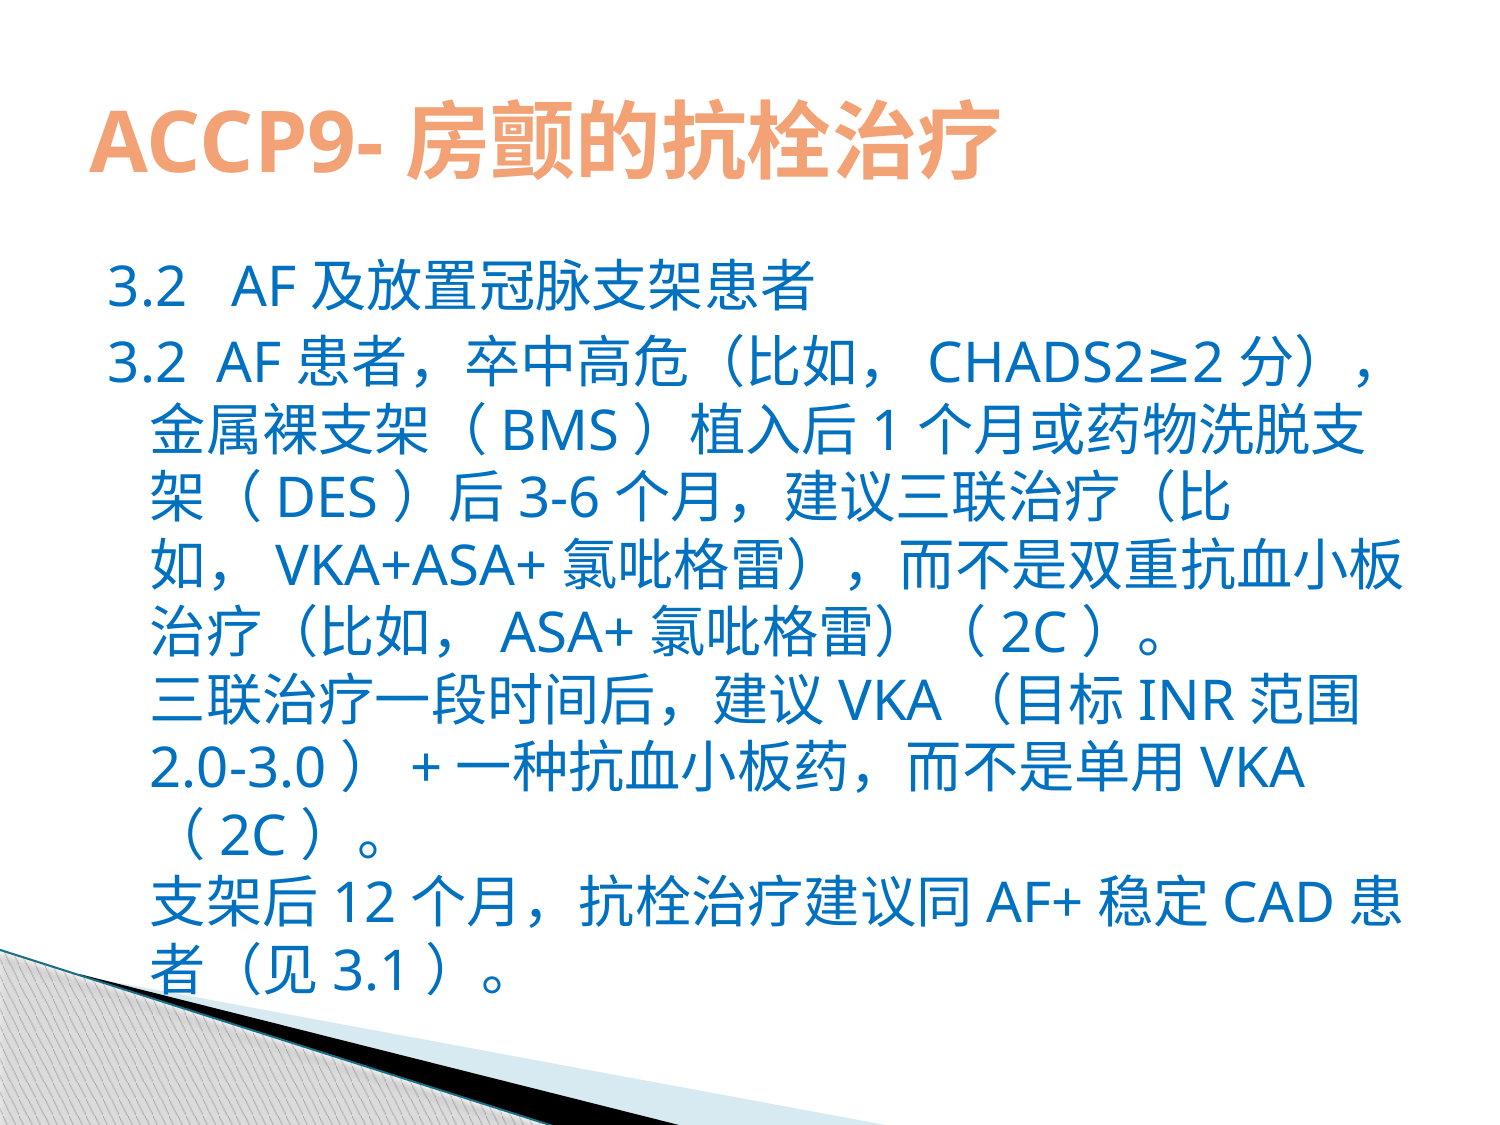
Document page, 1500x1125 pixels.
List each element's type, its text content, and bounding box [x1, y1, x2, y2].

list 3.2 AF及放置冠脉支架患者 3.2 AF患者，卒中高危（比如，CHADS2≥2分），金属裸支架（BMS）植入后1个月或药物洗脱支架（DES）后3-6个月，建议三联治疗（比如，VKA+ASA+氯吡格雷），而不是双重抗血小板治疗（比如，ASA+氯吡格雷）（2C）。 三联治疗一段时间后，建议VKA（目标INR范围 2.0-3.0）+一种抗血小板药，而不是单用VKA（2C）。 支架后12个月，抗栓治疗建议同AF+稳定CAD患者（见3.1）。 [74, 242, 1426, 986]
title ACCP9-房颤的抗栓治疗 [75, 45, 1425, 233]
